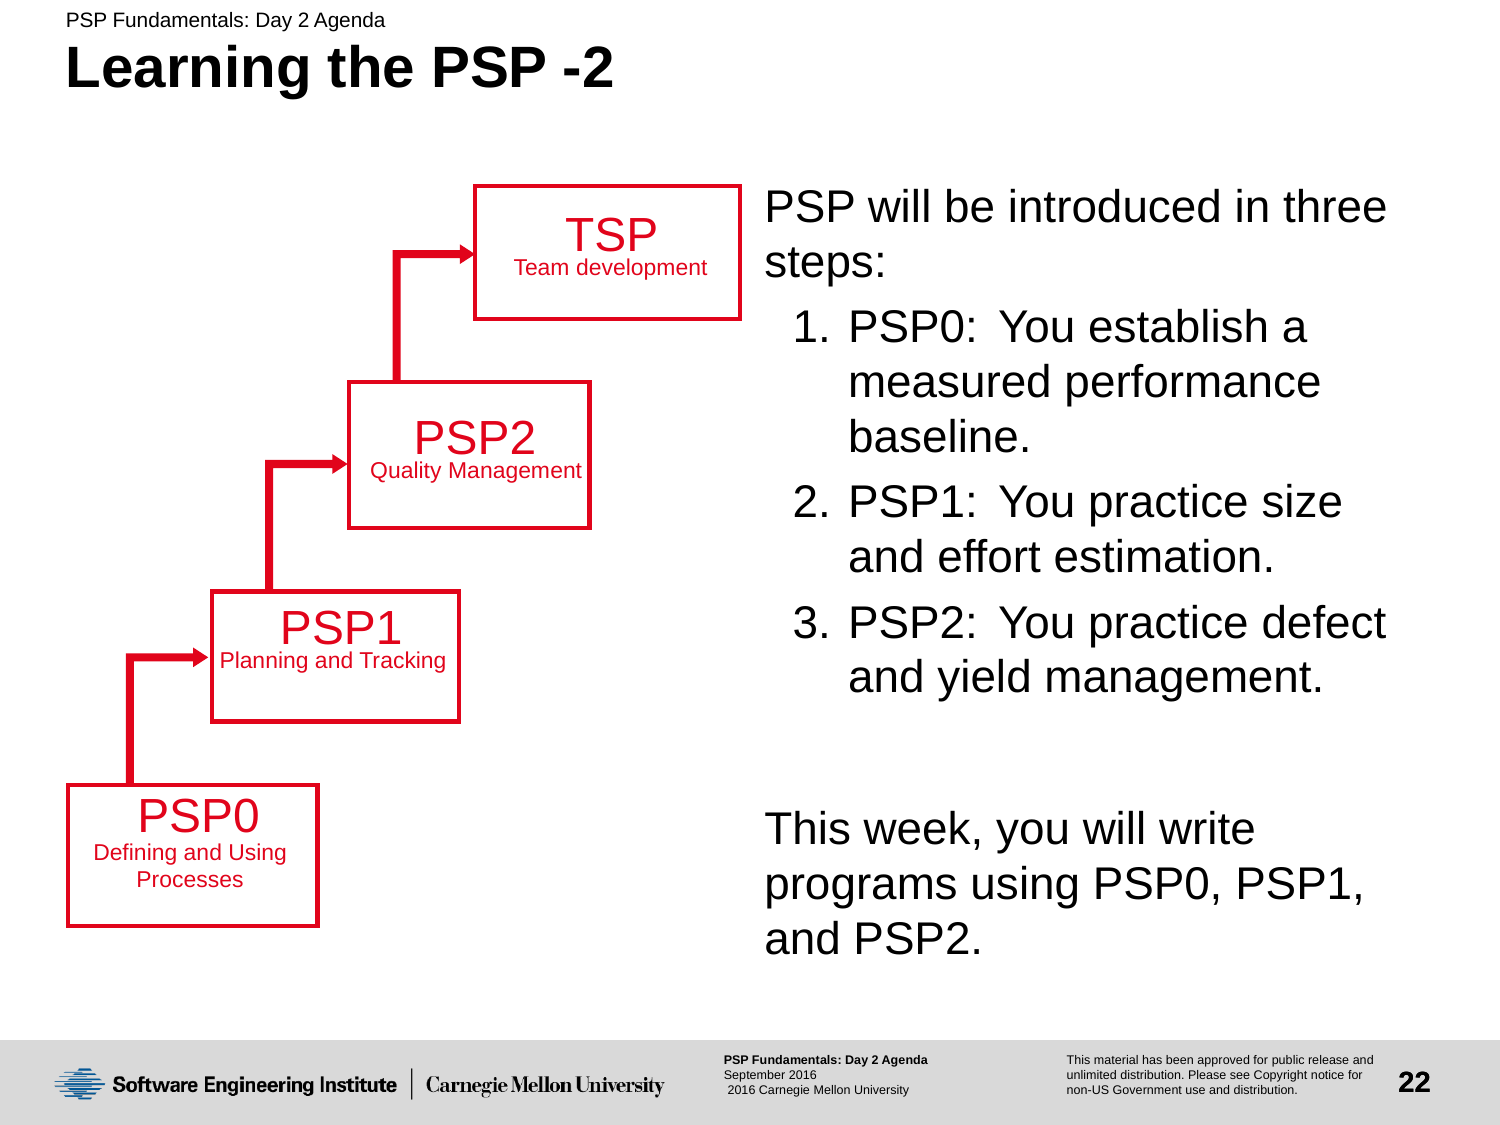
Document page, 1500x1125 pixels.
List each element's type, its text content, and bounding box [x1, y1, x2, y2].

list PSP will be introduced in three steps: PSP0: You establish a measured performance baseline. PSP1: You practice size and effort estimation. PSP2: You practice defect and yield management. This week, you will write programs using PSP0, PSP1, and PSP2. [764, 176, 1432, 1017]
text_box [67, 184, 756, 927]
title Learning the PSP -2 [65, 37, 1430, 148]
picture [46, 1061, 673, 1104]
